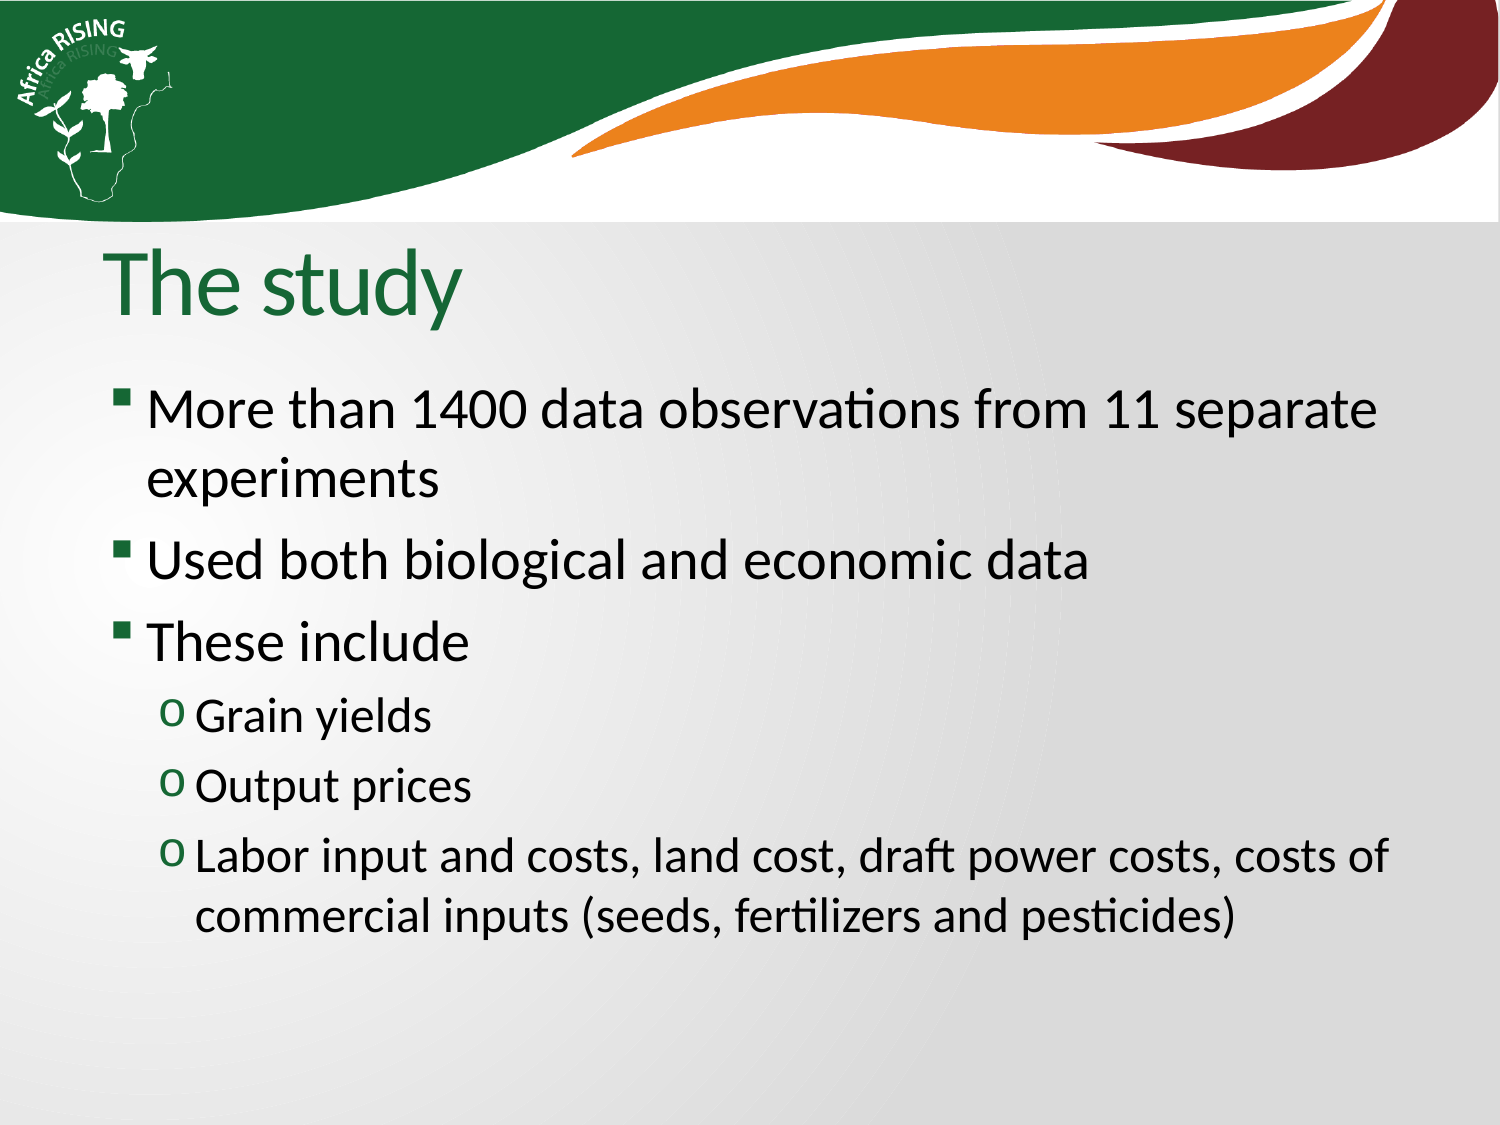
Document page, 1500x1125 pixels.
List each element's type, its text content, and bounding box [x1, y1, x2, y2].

picture [0, 0, 1499, 222]
title The study [87, 212, 1438, 400]
list More than 1400 data observations from 11 separate experiments Used both biological and economic data These include Grain yields Output prices Labor input and costs, land cost, draft power costs, costs of commercial inputs (seeds, fertilizers and pesticides) [75, 362, 1425, 1005]
